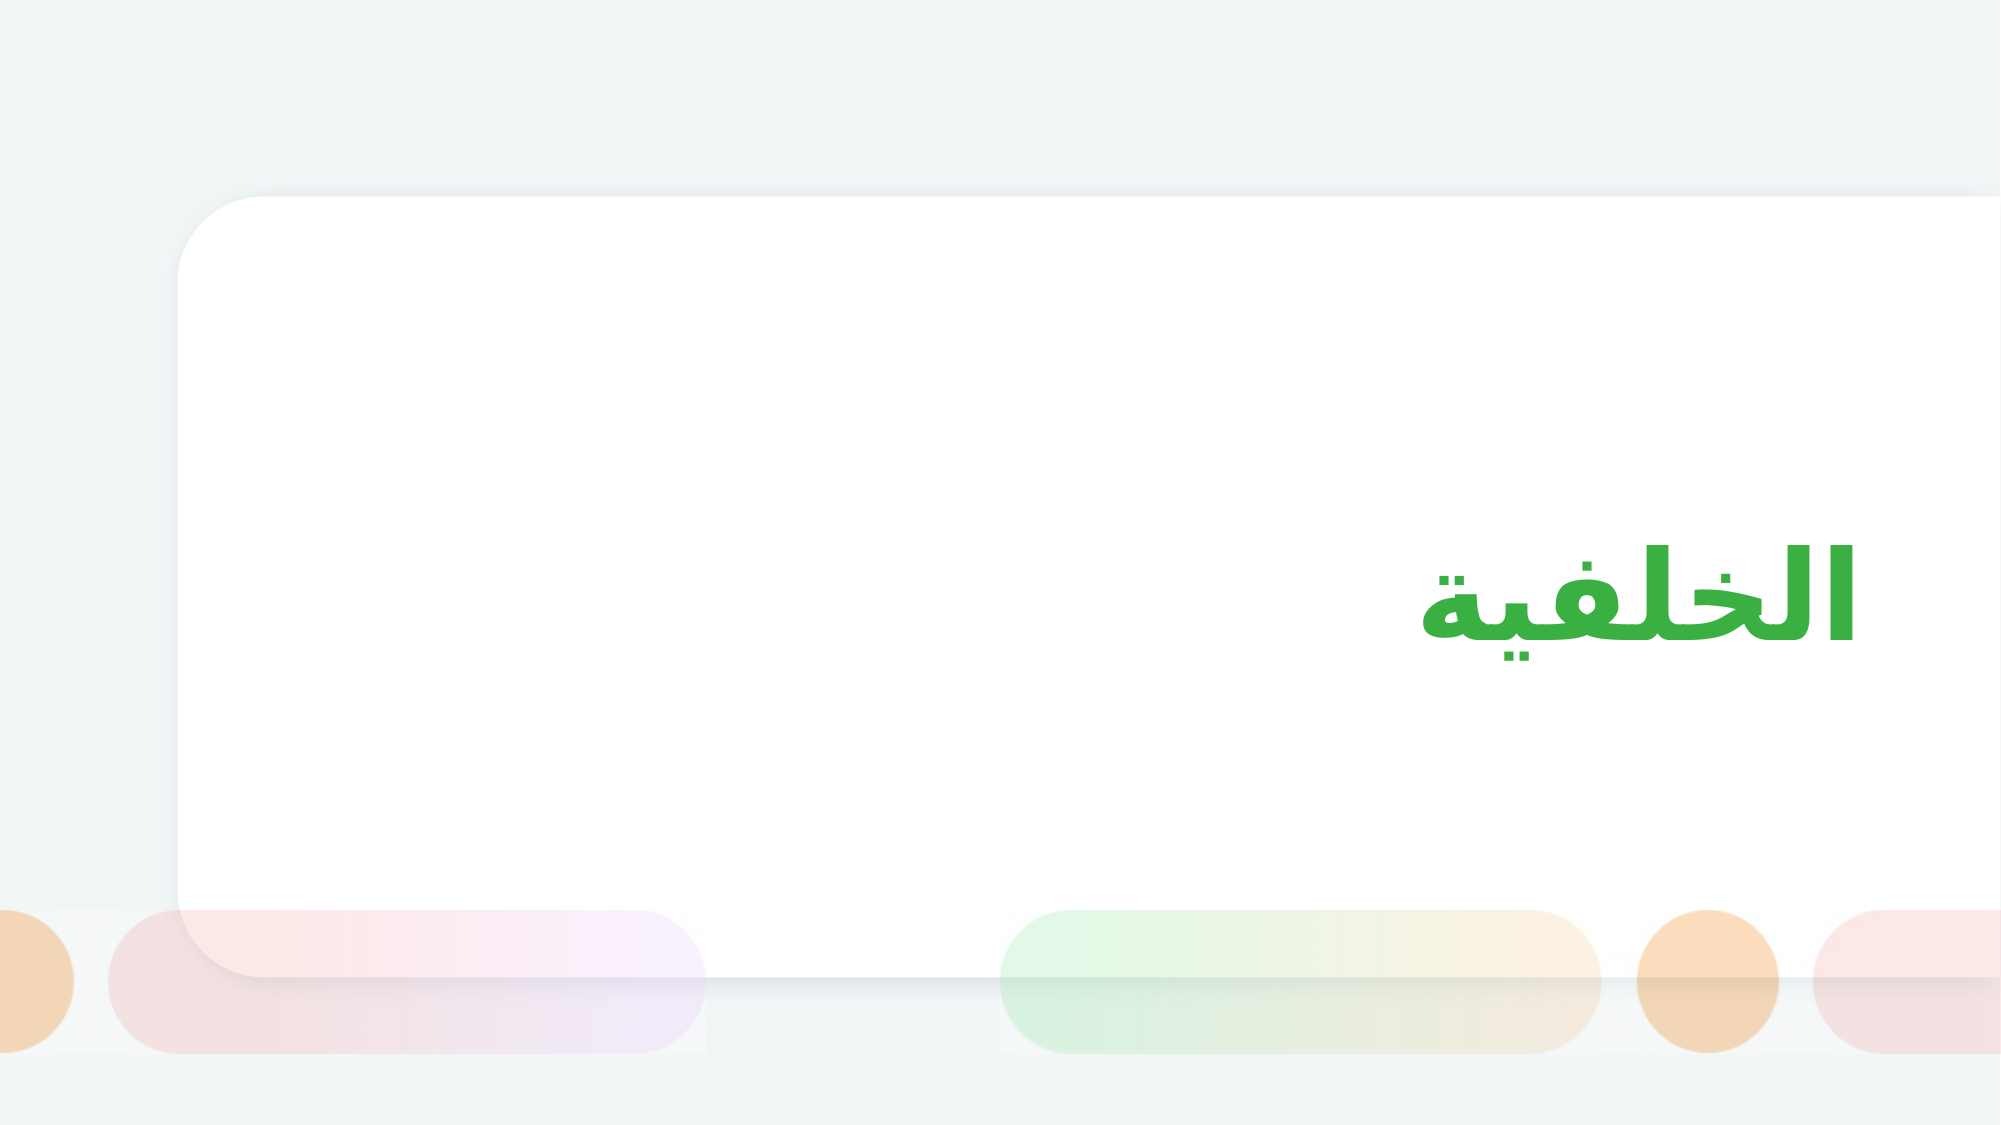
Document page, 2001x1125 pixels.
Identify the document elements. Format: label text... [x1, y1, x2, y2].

title الخلفية [271, 313, 1864, 666]
